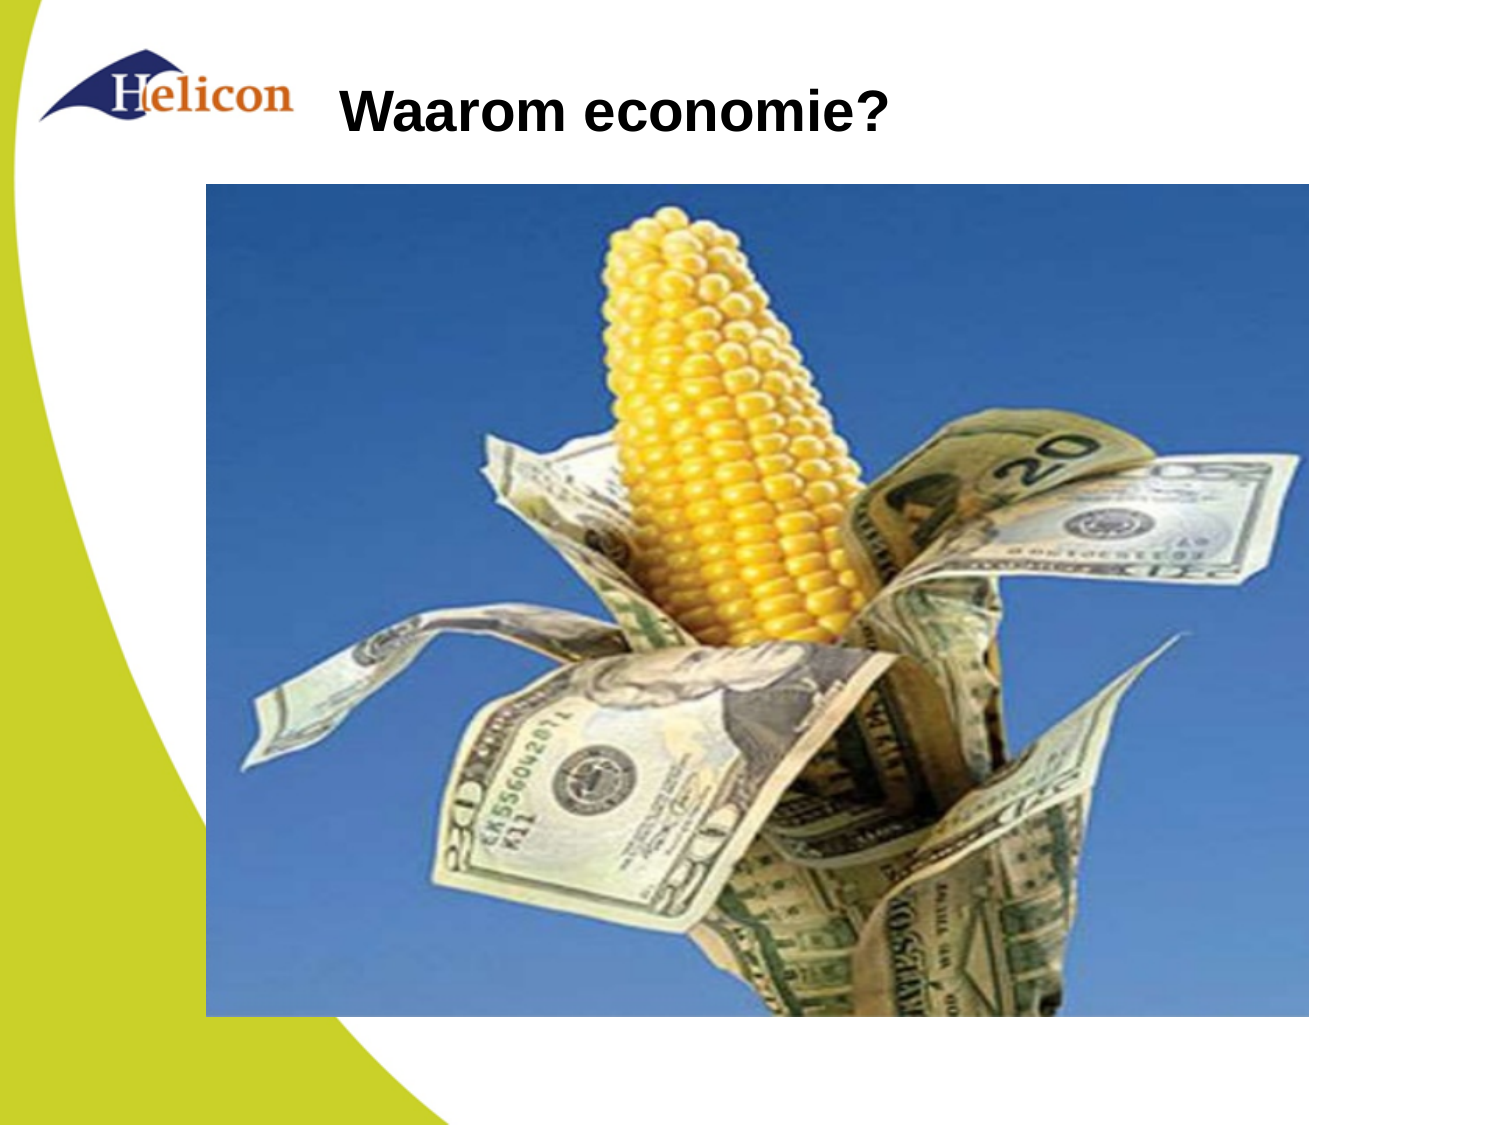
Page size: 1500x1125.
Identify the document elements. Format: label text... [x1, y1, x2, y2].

title Waarom economie? [324, 54, 1415, 161]
picture [0, 0, 1500, 1125]
